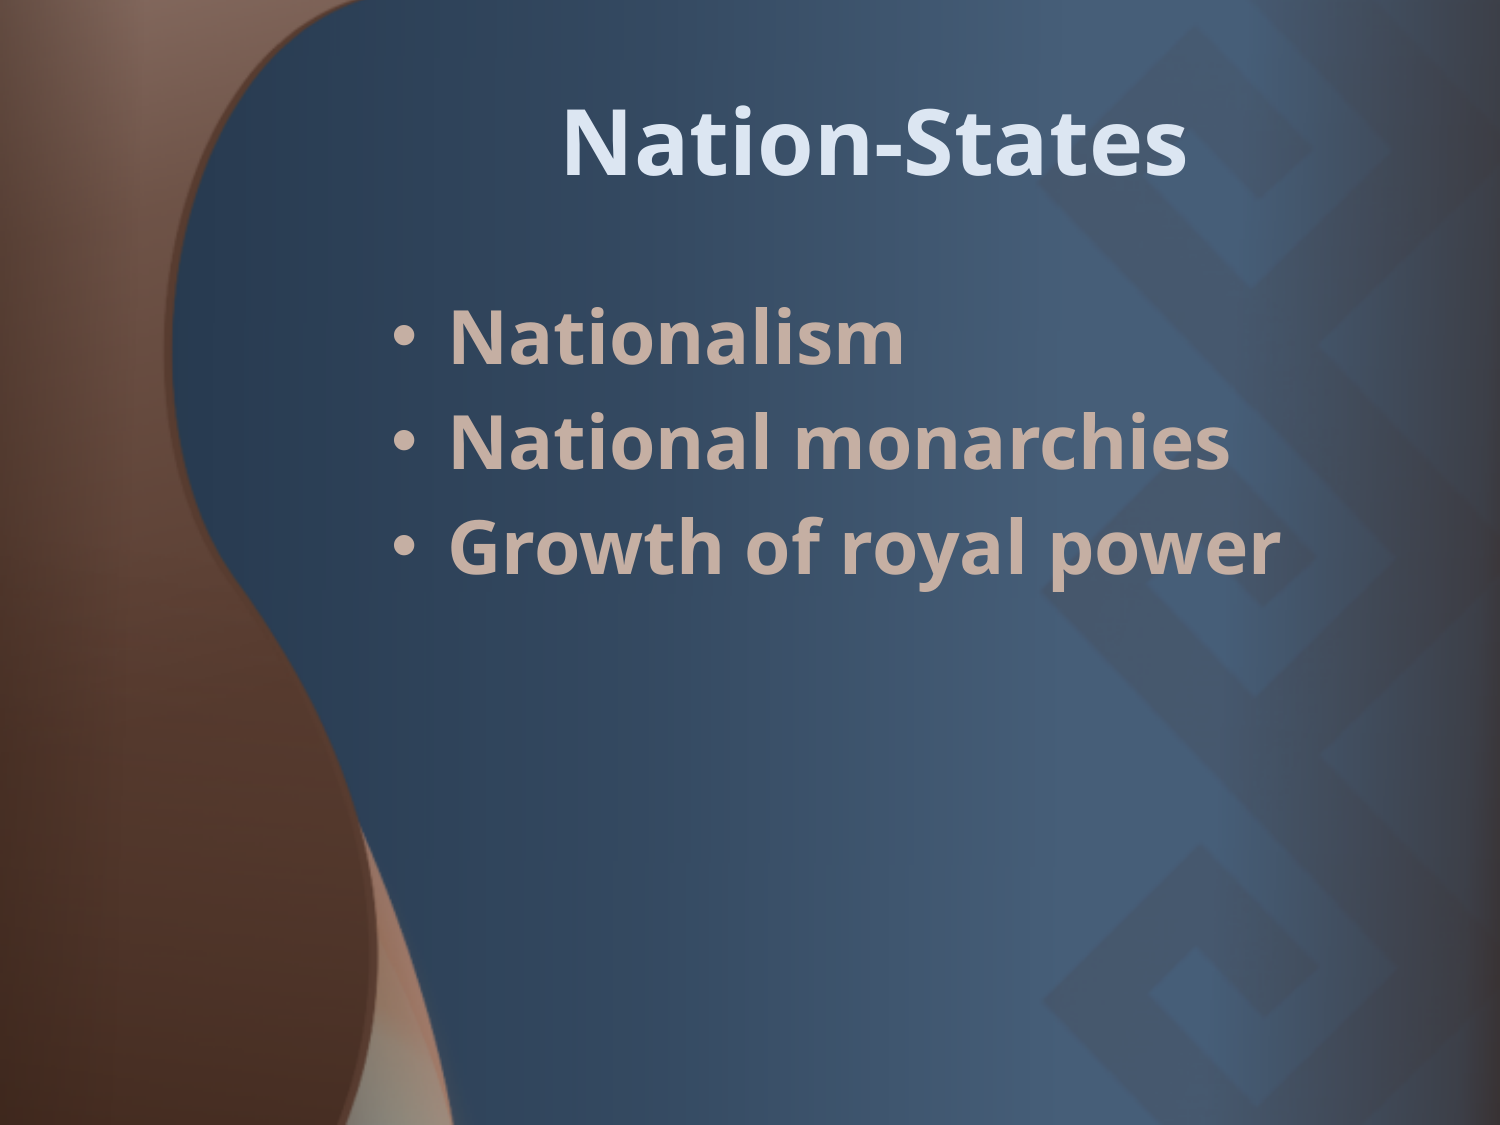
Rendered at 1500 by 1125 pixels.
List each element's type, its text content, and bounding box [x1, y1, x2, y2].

picture [0, 0, 1500, 1125]
list Nationalism National monarchies Growth of royal power [376, 281, 1412, 1091]
title Nation-States [327, 45, 1423, 233]
